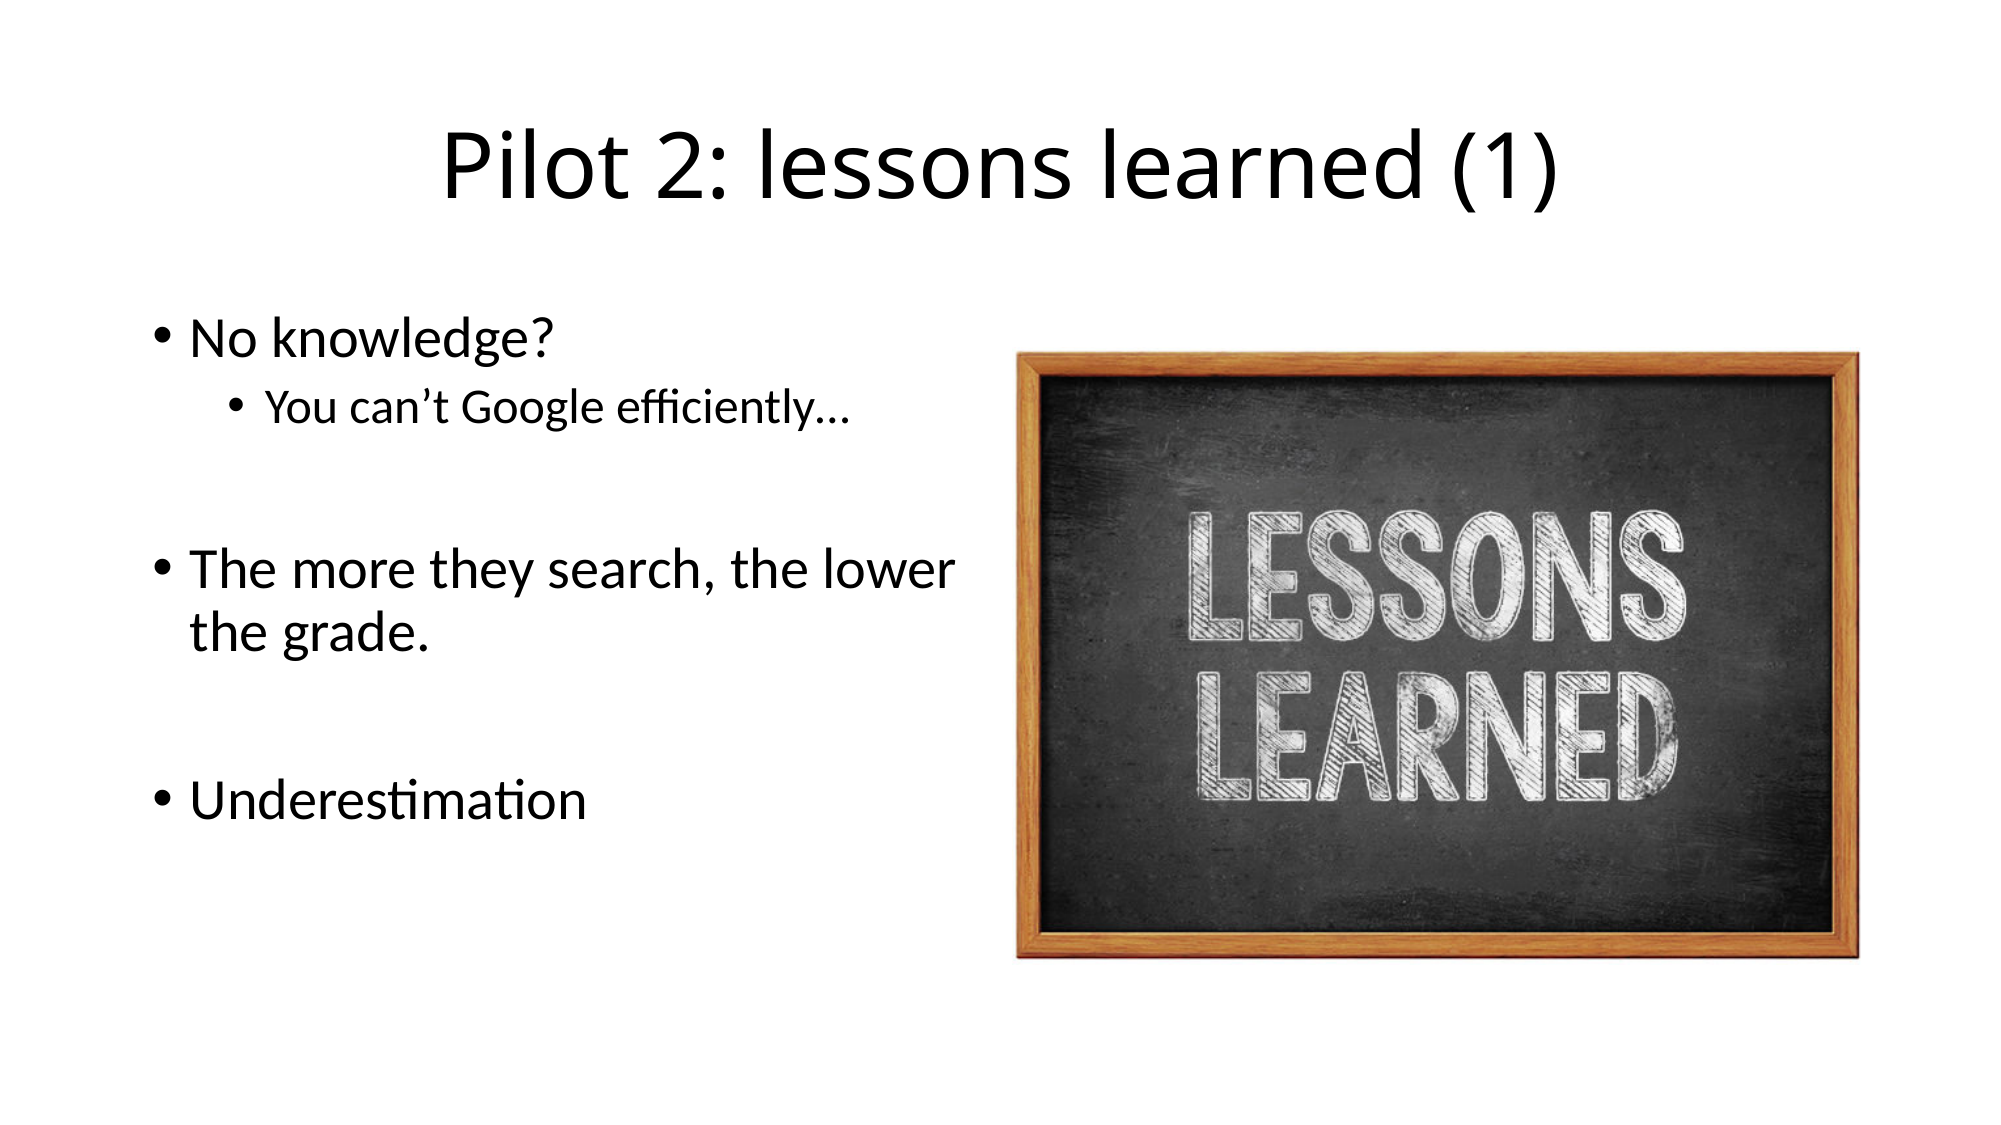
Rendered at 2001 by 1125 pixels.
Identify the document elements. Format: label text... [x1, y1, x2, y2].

title Pilot 2: lessons learned (1) [137, 59, 1863, 278]
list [1012, 347, 1863, 965]
list No knowledge? You can’t Google efficiently… The more they search, the lower the grade. Underestimation [137, 299, 988, 1014]
